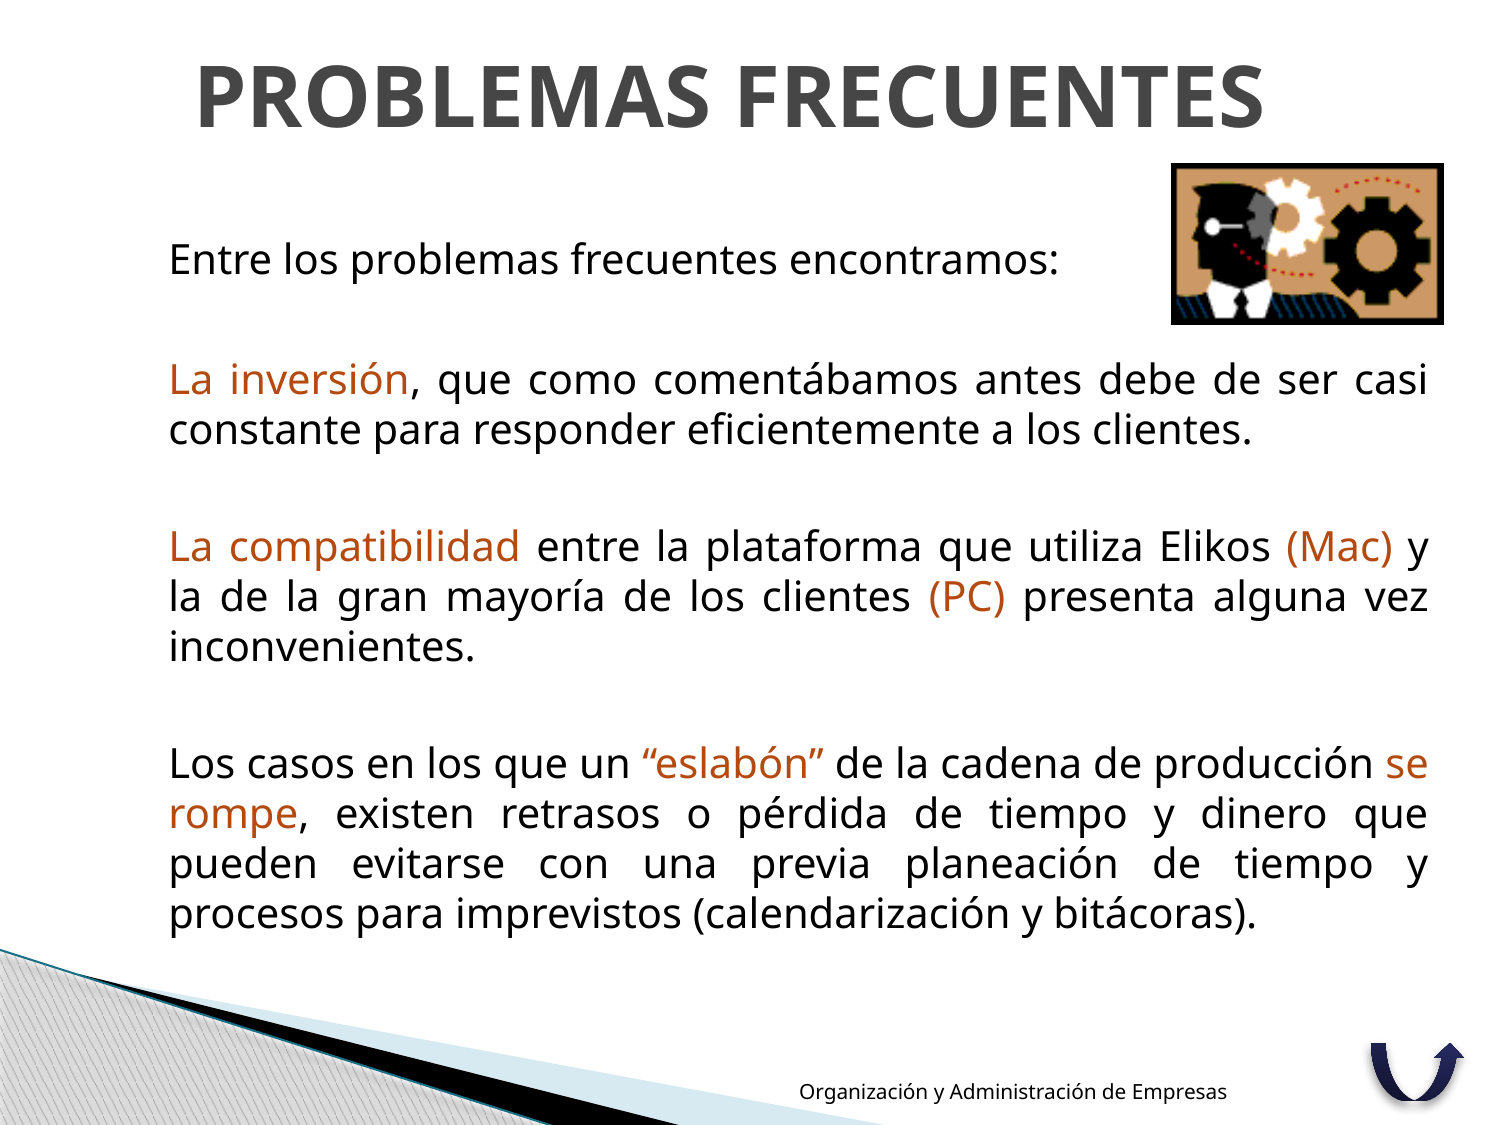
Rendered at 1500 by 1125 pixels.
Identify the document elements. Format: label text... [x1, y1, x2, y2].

text_box [1371, 1042, 1464, 1102]
footer Organización y Administración de Empresas [718, 1051, 1243, 1112]
picture [1171, 163, 1444, 325]
text_box Entre los problemas frecuentes encontramos: La inversión, que como comentábamos antes debe de ser casi constante para responder eficientemente a los clientes. La compatibilidad entre la plataforma que utiliza Elikos (Mac) y la de la gran mayoría de los clientes (PC) presenta alguna vez inconvenientes. Los casos en los que un “eslabón” de la cadena de producción se rompe, existen retrasos o pérdida de tiempo y dinero que pueden evitarse con una previa planeación de tiempo y procesos para imprevistos (calendarización y bitácoras). [93, 210, 1444, 954]
title PROBLEMAS FRECUENTES [35, 0, 1425, 188]
